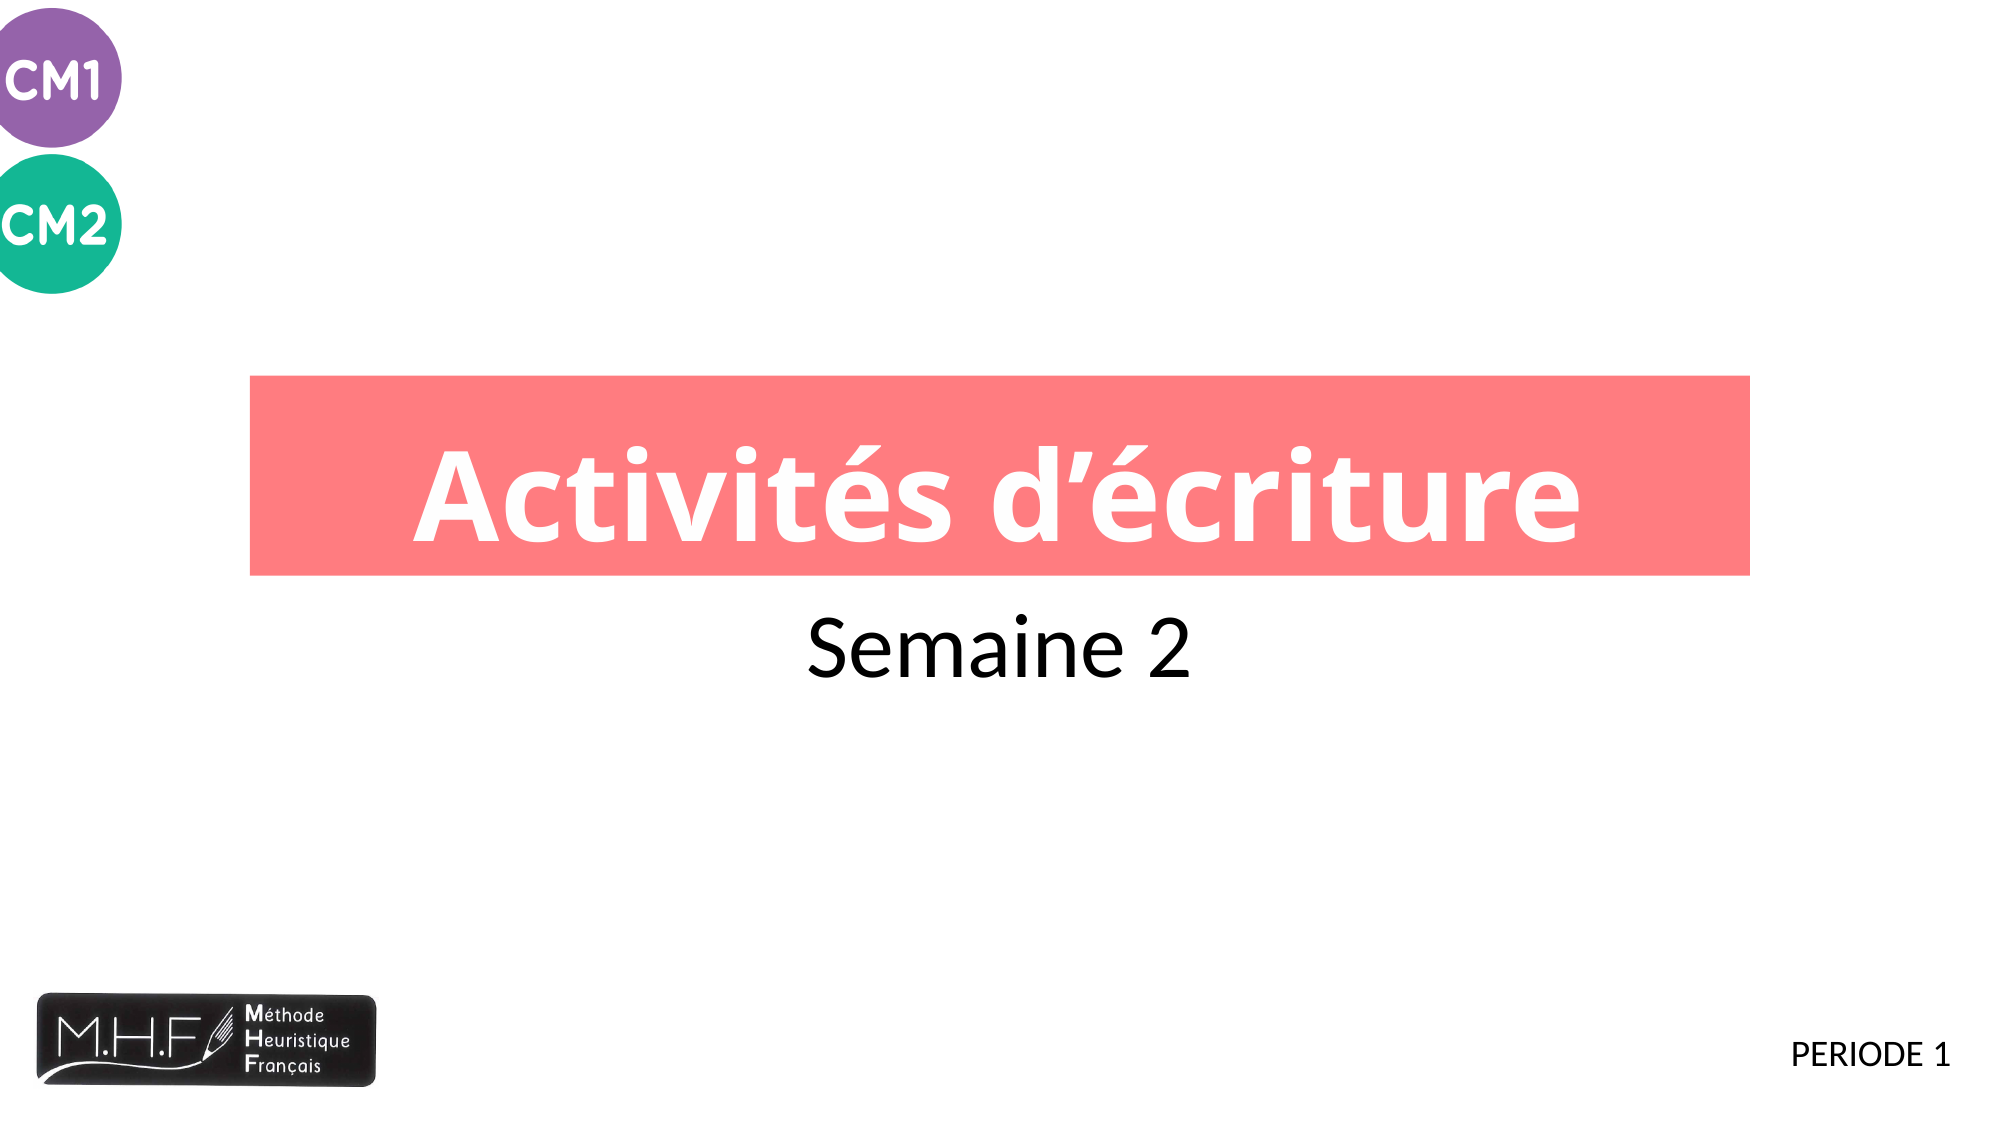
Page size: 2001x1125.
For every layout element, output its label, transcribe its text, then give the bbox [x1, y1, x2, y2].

picture [0, 0, 134, 298]
title Activités d’écriture [249, 375, 1750, 576]
text_box PERIODE 1 [1362, 1021, 1967, 1082]
subtitle Semaine 2 [249, 590, 1750, 863]
picture [33, 990, 379, 1089]
